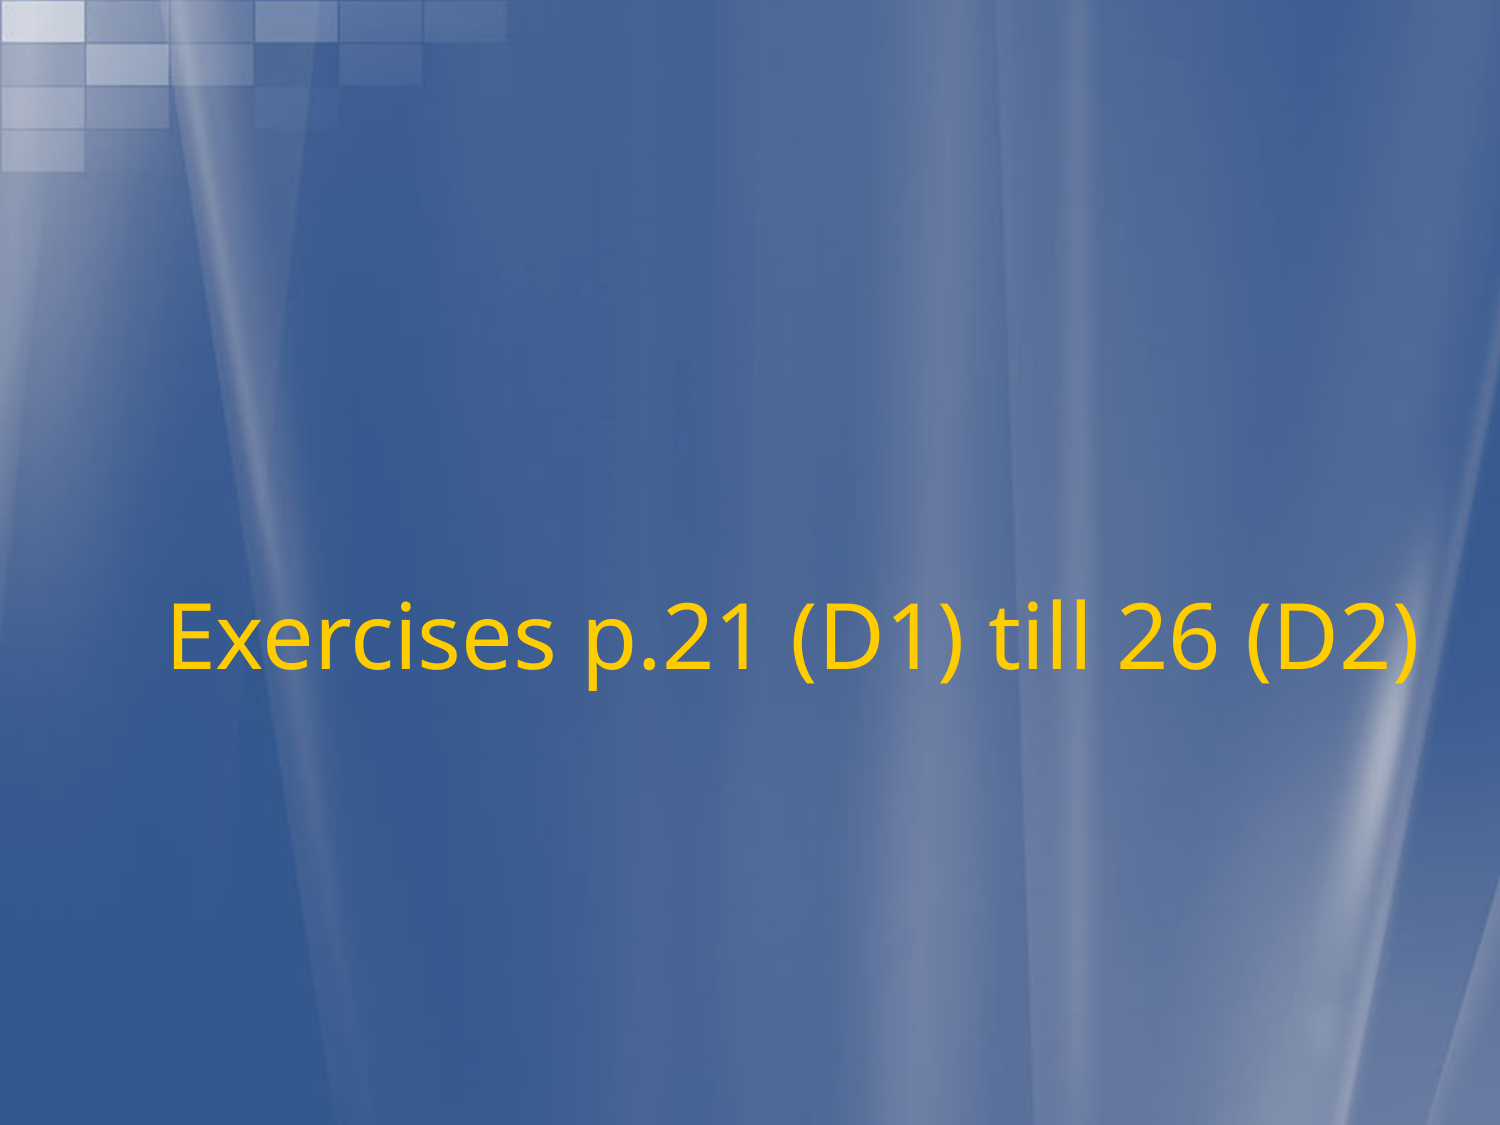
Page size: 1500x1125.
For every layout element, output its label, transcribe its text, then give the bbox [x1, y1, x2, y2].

picture [0, 0, 1500, 1125]
title Exercises p.21 (D1) till 26 (D2) [149, 512, 1466, 754]
